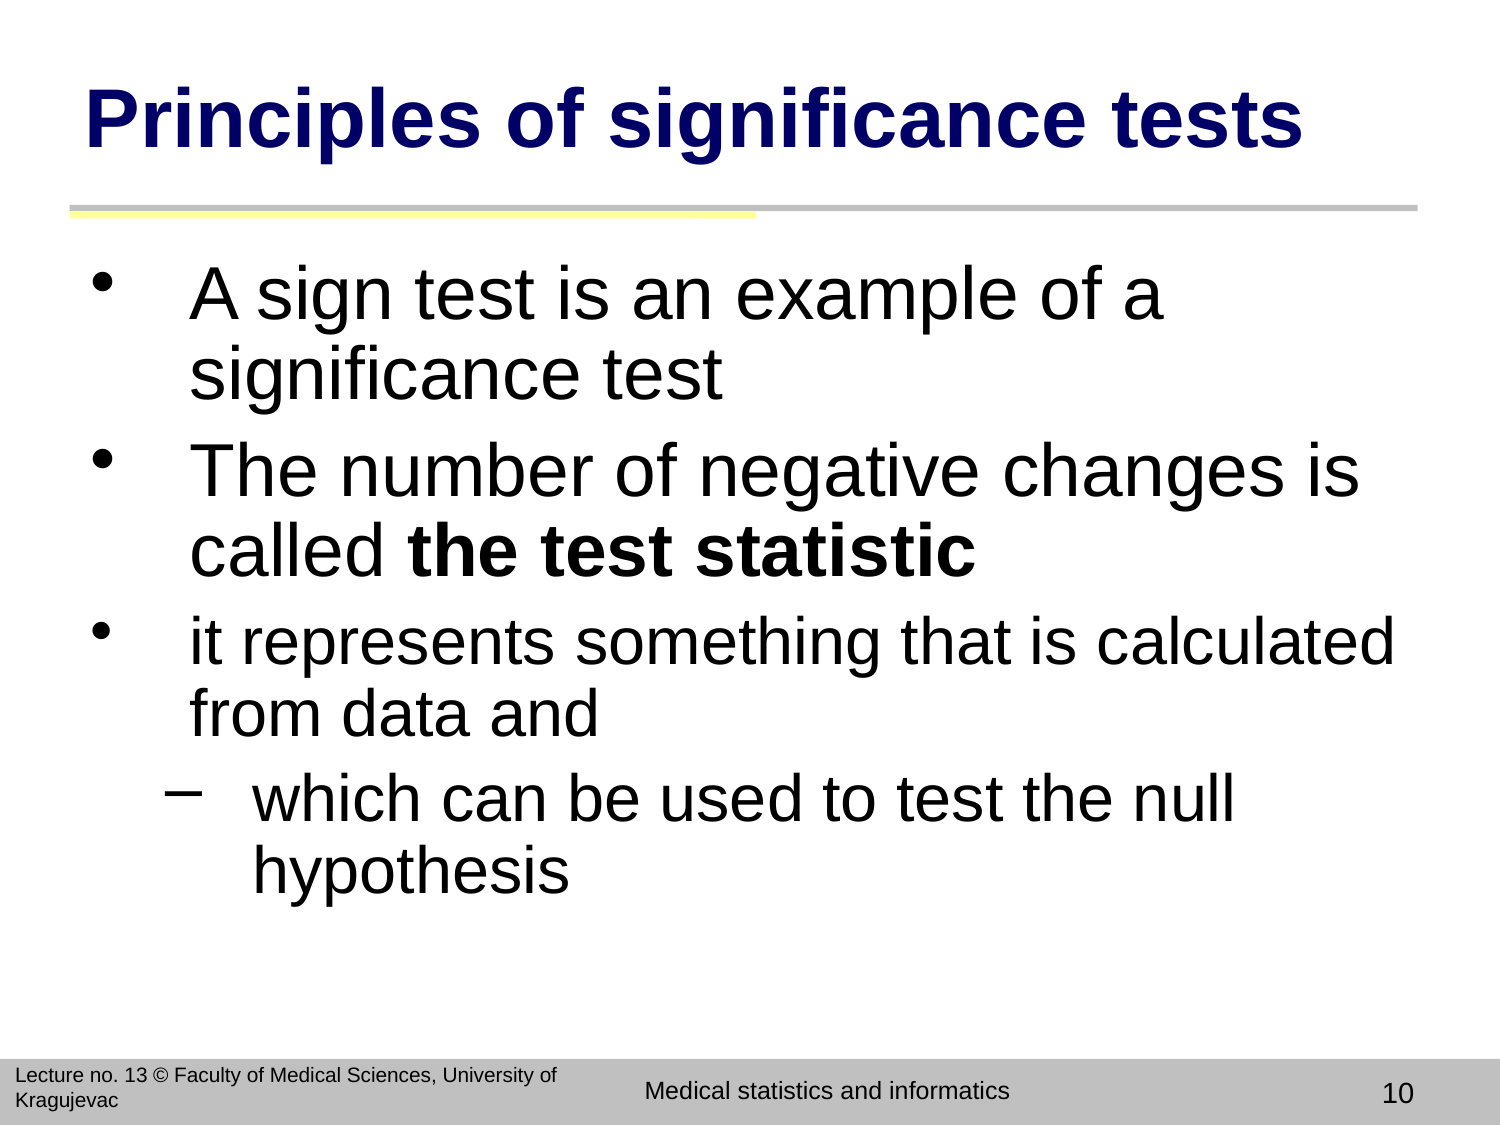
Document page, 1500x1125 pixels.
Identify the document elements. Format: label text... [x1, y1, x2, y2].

list A sign test is an example of a significance test The number of negative changes is called the test statistic it represents something that is calculated from data and which can be used to test the null hypothesis [74, 246, 1426, 1023]
slide_number Lecture no. 13 © Faculty of Medical Sciences, University of Kragujevac [0, 1053, 629, 1108]
slide_number 10 [1164, 1066, 1430, 1125]
footer Medical statistics and informatics [512, 1066, 1144, 1125]
title Principles of significance tests [69, 19, 1426, 208]
